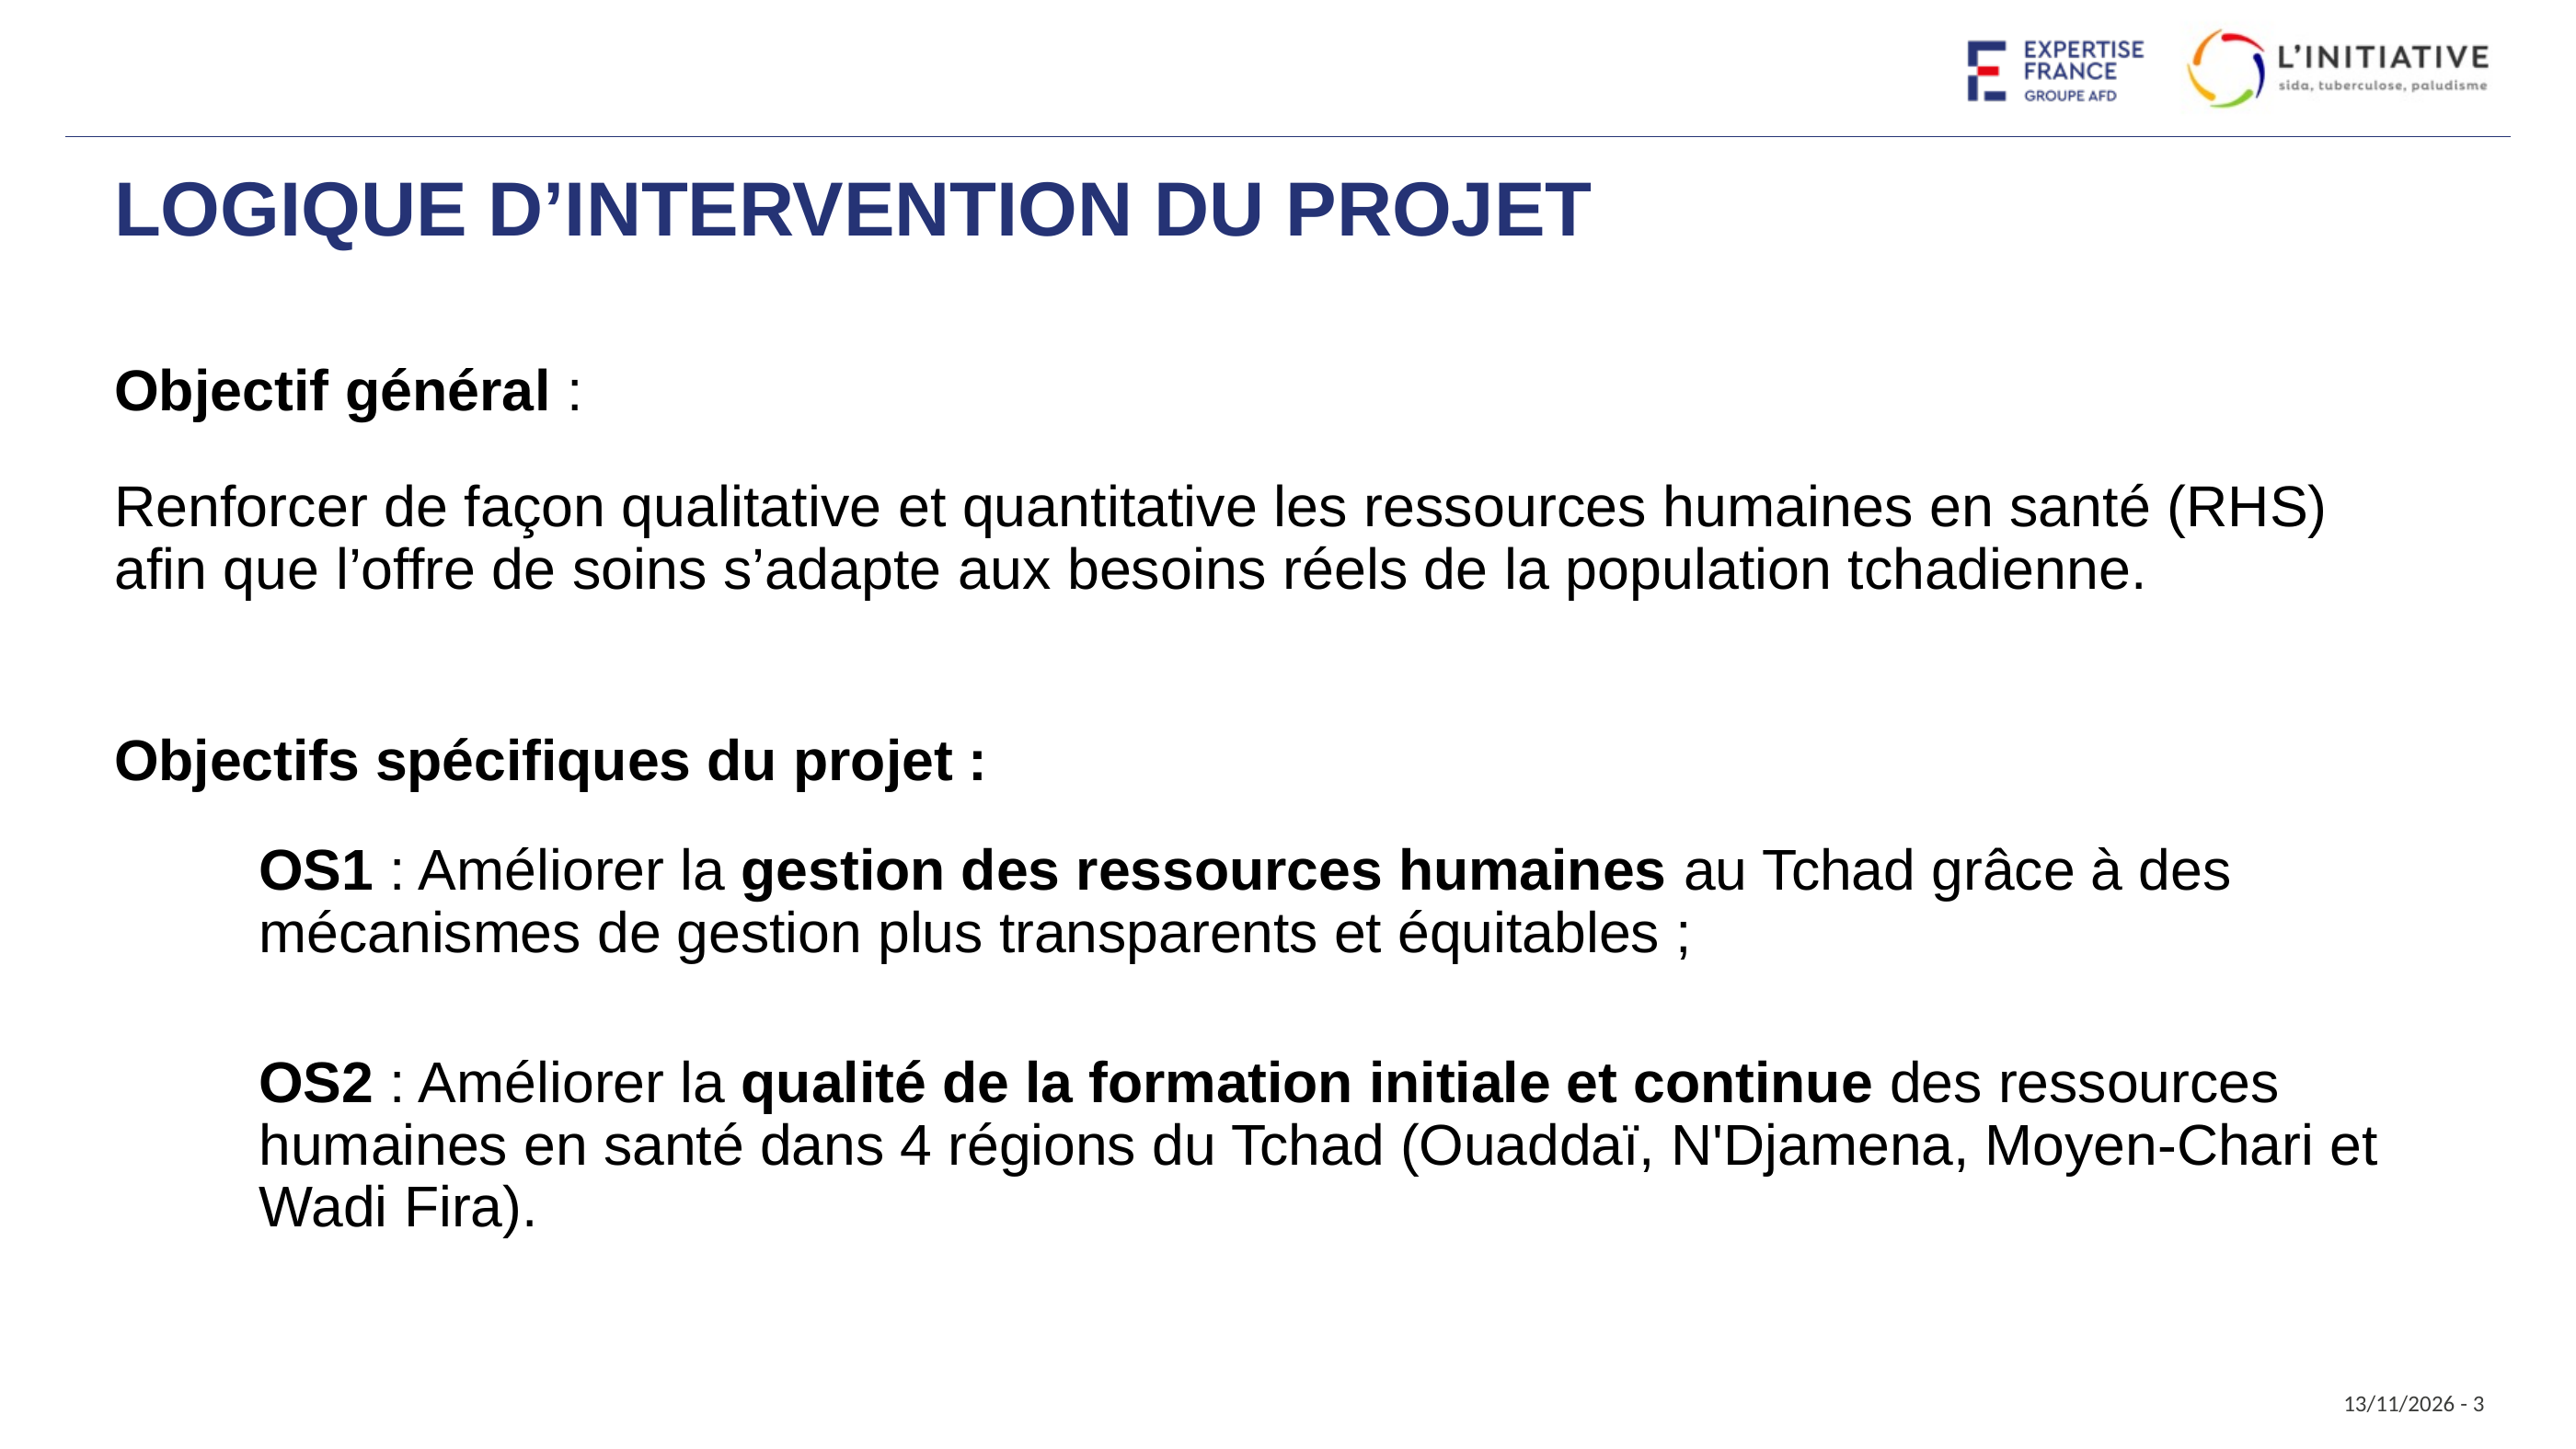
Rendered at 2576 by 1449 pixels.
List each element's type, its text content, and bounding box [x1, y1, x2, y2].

picture [1949, 0, 2519, 137]
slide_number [956, 1363, 2499, 1442]
text_box Objectif général : Renforcer de façon qualitative et quantitative les ressources humaines en santé (RHS) afin que l’offre de soins s’adapte aux besoins réels de la population tchadienne. [100, 353, 2399, 614]
list Objectifs spécifiques du projet : OS1 : Améliorer la gestion des ressources humaines au Tchad grâce à des mécanismes de gestion plus transparents et équitables ; OS2 : Améliorer la qualité de la formation initiale et continue des ressources humaines en santé dans 4 régions du Tchad (Ouaddaï, N'Djamena, Moyen-Chari et Wadi Fira). [100, 723, 2430, 1312]
text_box Logique d’intervention du projet [100, 162, 2399, 300]
